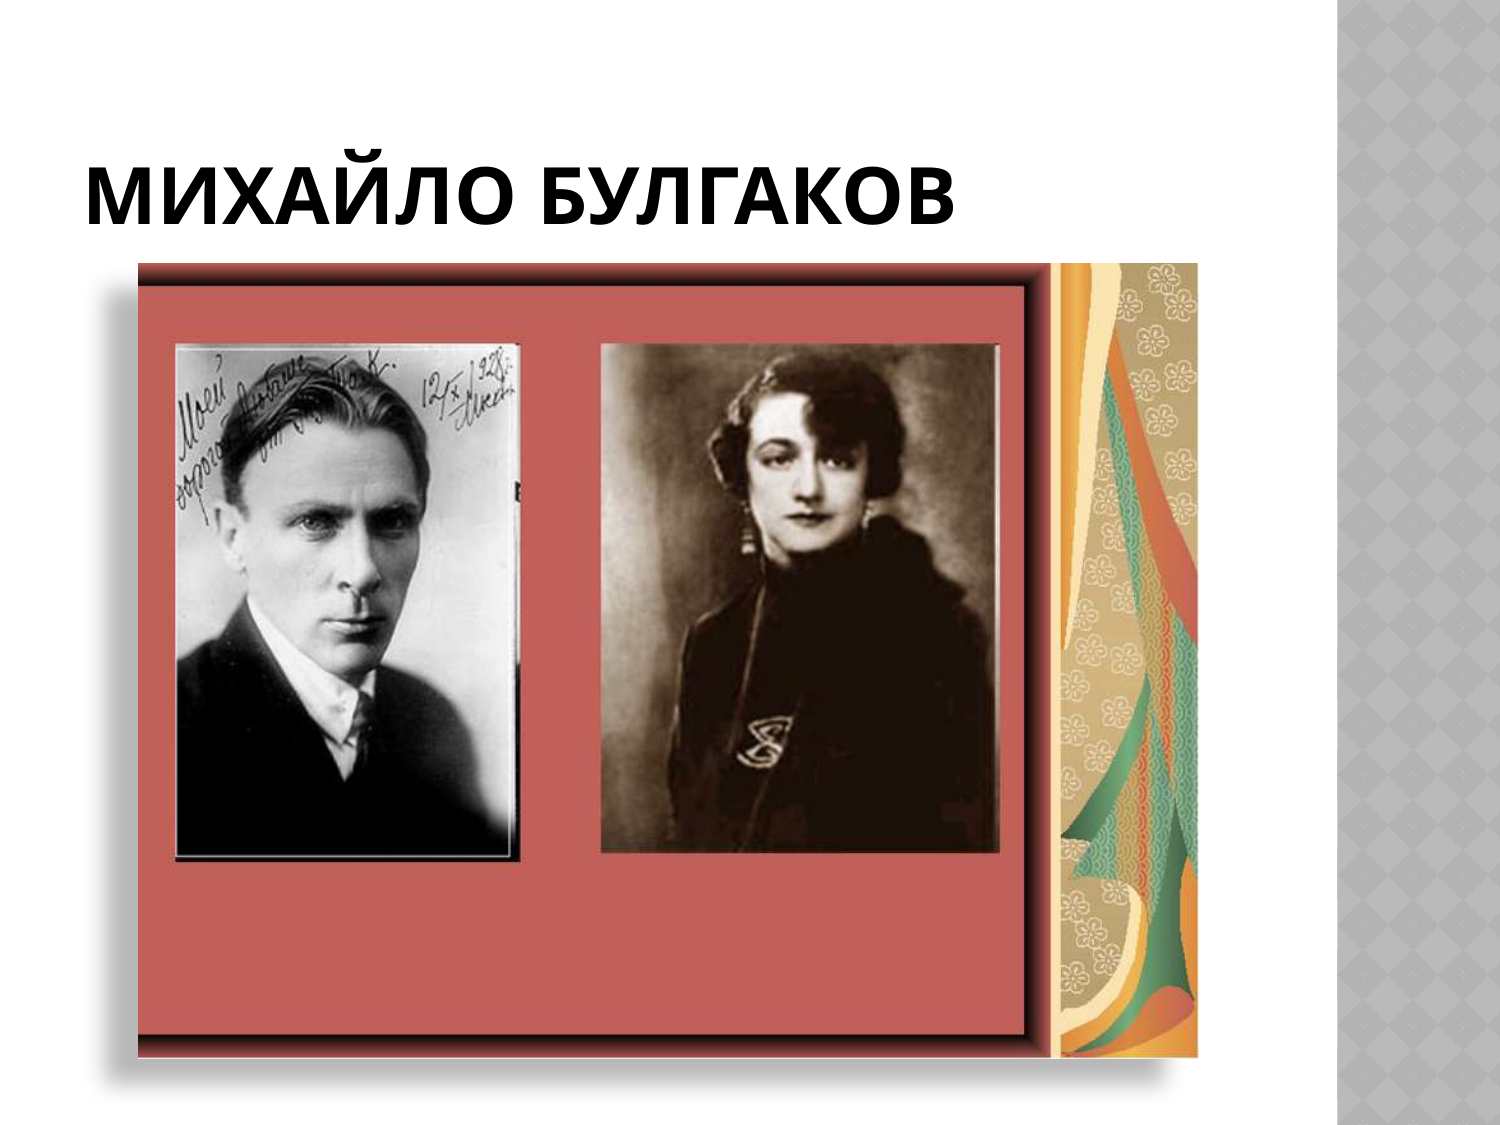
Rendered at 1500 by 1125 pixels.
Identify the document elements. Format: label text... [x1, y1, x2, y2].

title Михайло Булгаков [75, 52, 1263, 240]
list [137, 263, 1200, 1060]
